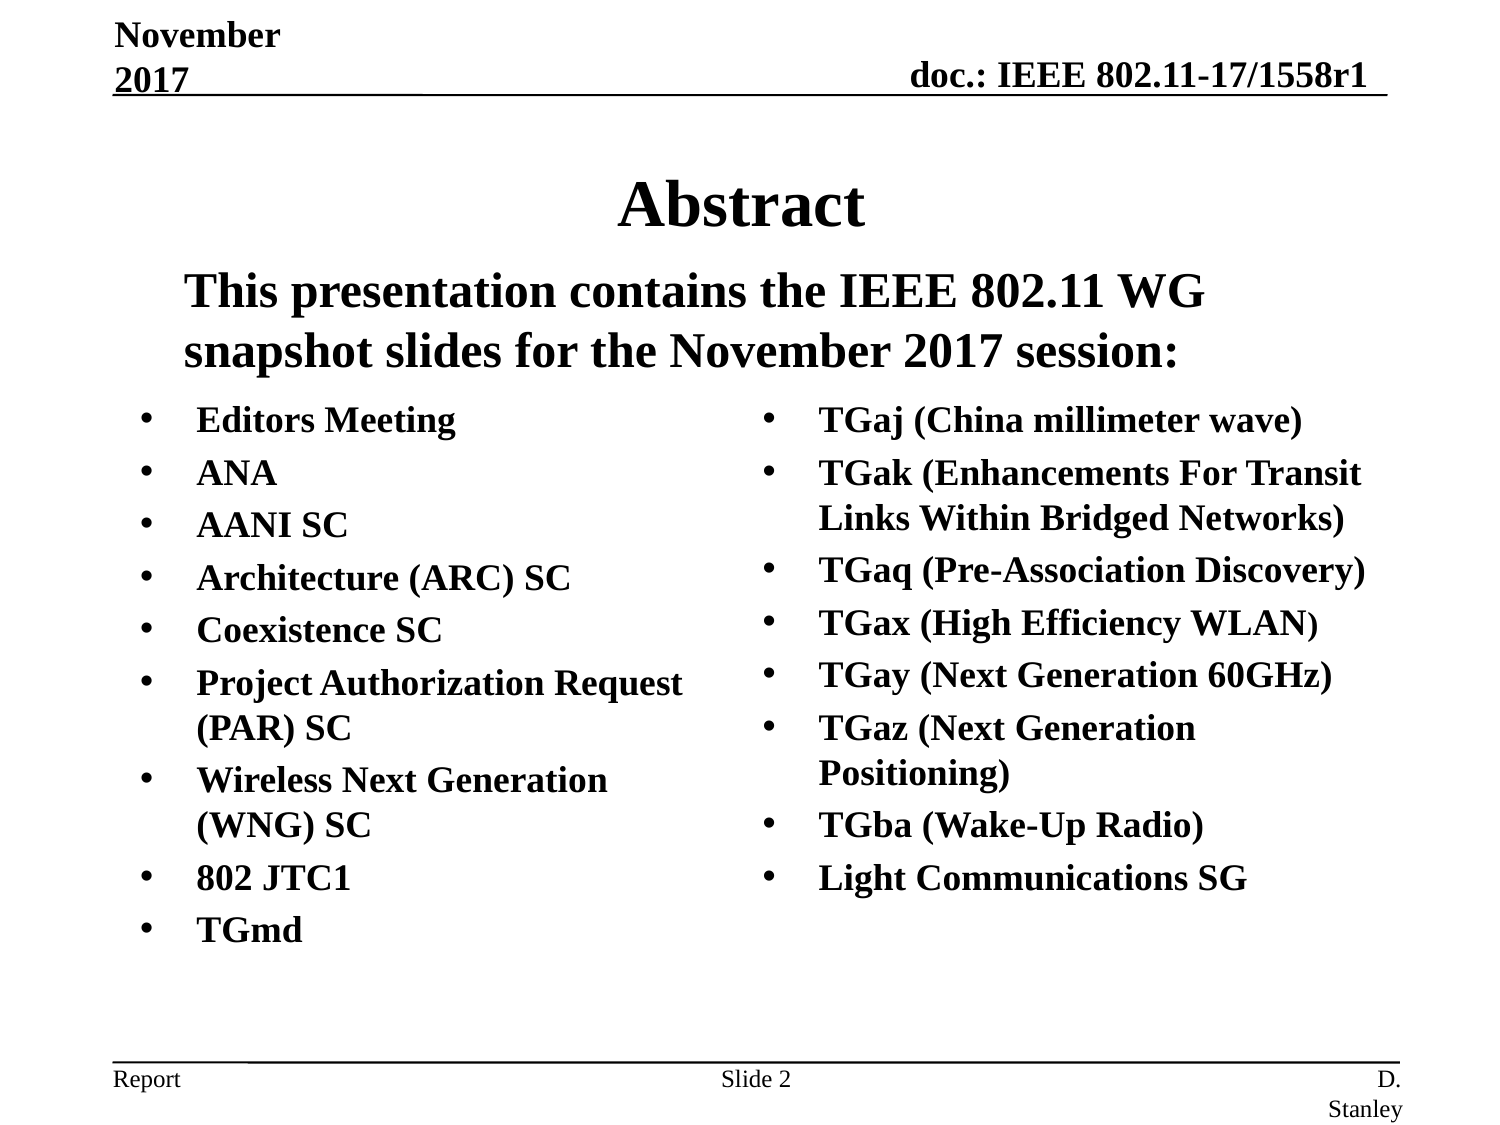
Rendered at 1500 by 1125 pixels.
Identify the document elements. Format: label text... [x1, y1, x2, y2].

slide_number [114, 54, 335, 100]
list This presentation contains the IEEE 802.11 WG snapshot slides for the November 2017 session: [112, 249, 1388, 388]
title Abstract [112, 112, 1388, 249]
text_box Editors Meeting ANA AANI SC Architecture (ARC) SC Coexistence SC Project Authorization Request (PAR) SC Wireless Next Generation (WNG) SC 802 JTC1 TGmd TGaj (China millimeter wave) TGak (Enhancements For Transit Links Within Bridged Networks) TGaq (Pre-Association Discovery) TGax (High Efficiency WLAN) TGay (Next Generation 60GHz) TGaz (Next Generation Positioning) TGba (Wake-Up Radio) Light Communications SG [124, 387, 1400, 1025]
footer D. Stanley, HP Enterprise [1325, 1062, 1402, 1093]
slide_number Slide 2 [712, 1062, 800, 1093]
